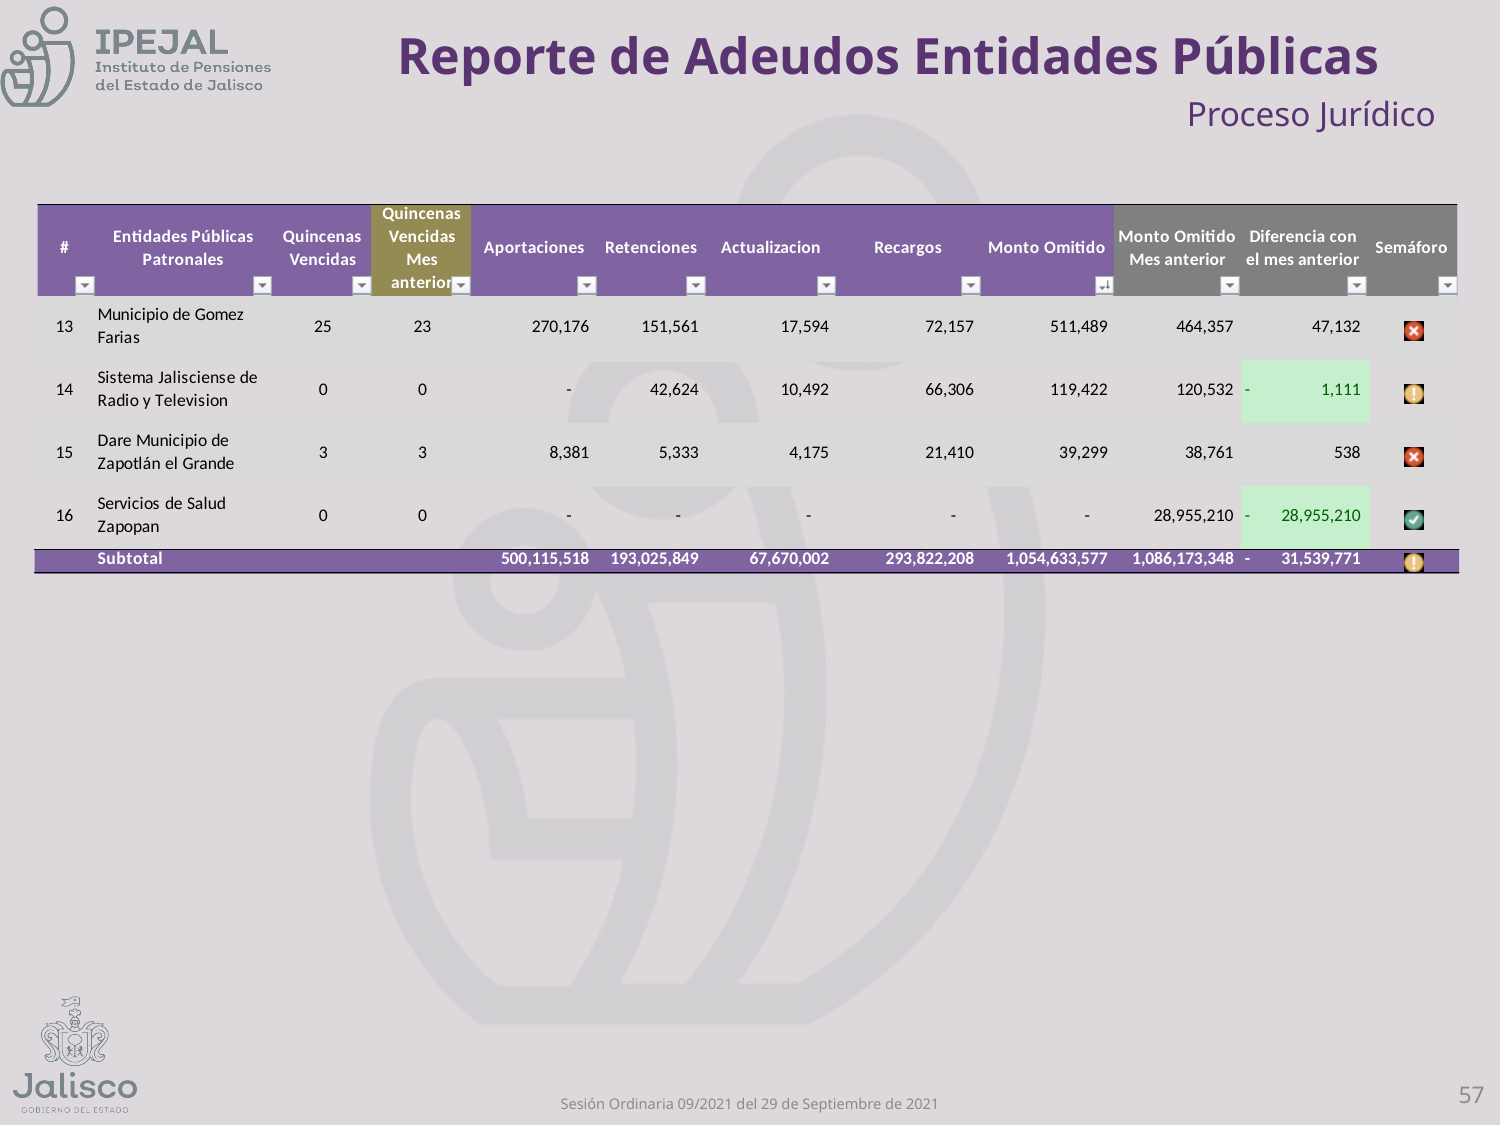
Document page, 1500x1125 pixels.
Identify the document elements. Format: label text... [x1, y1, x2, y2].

footer Sesión Ordinaria 09/2021 del 29 de Septiembre de 2021 [472, 1074, 1028, 1125]
picture [0, 6, 271, 107]
text_box Reporte de Adeudos Entidades Públicas [277, 23, 1500, 149]
picture [0, 988, 166, 1125]
text_box Proceso Jurídico [1172, 86, 1452, 141]
picture [33, 201, 1463, 576]
slide_number 57 [1411, 1066, 1500, 1125]
